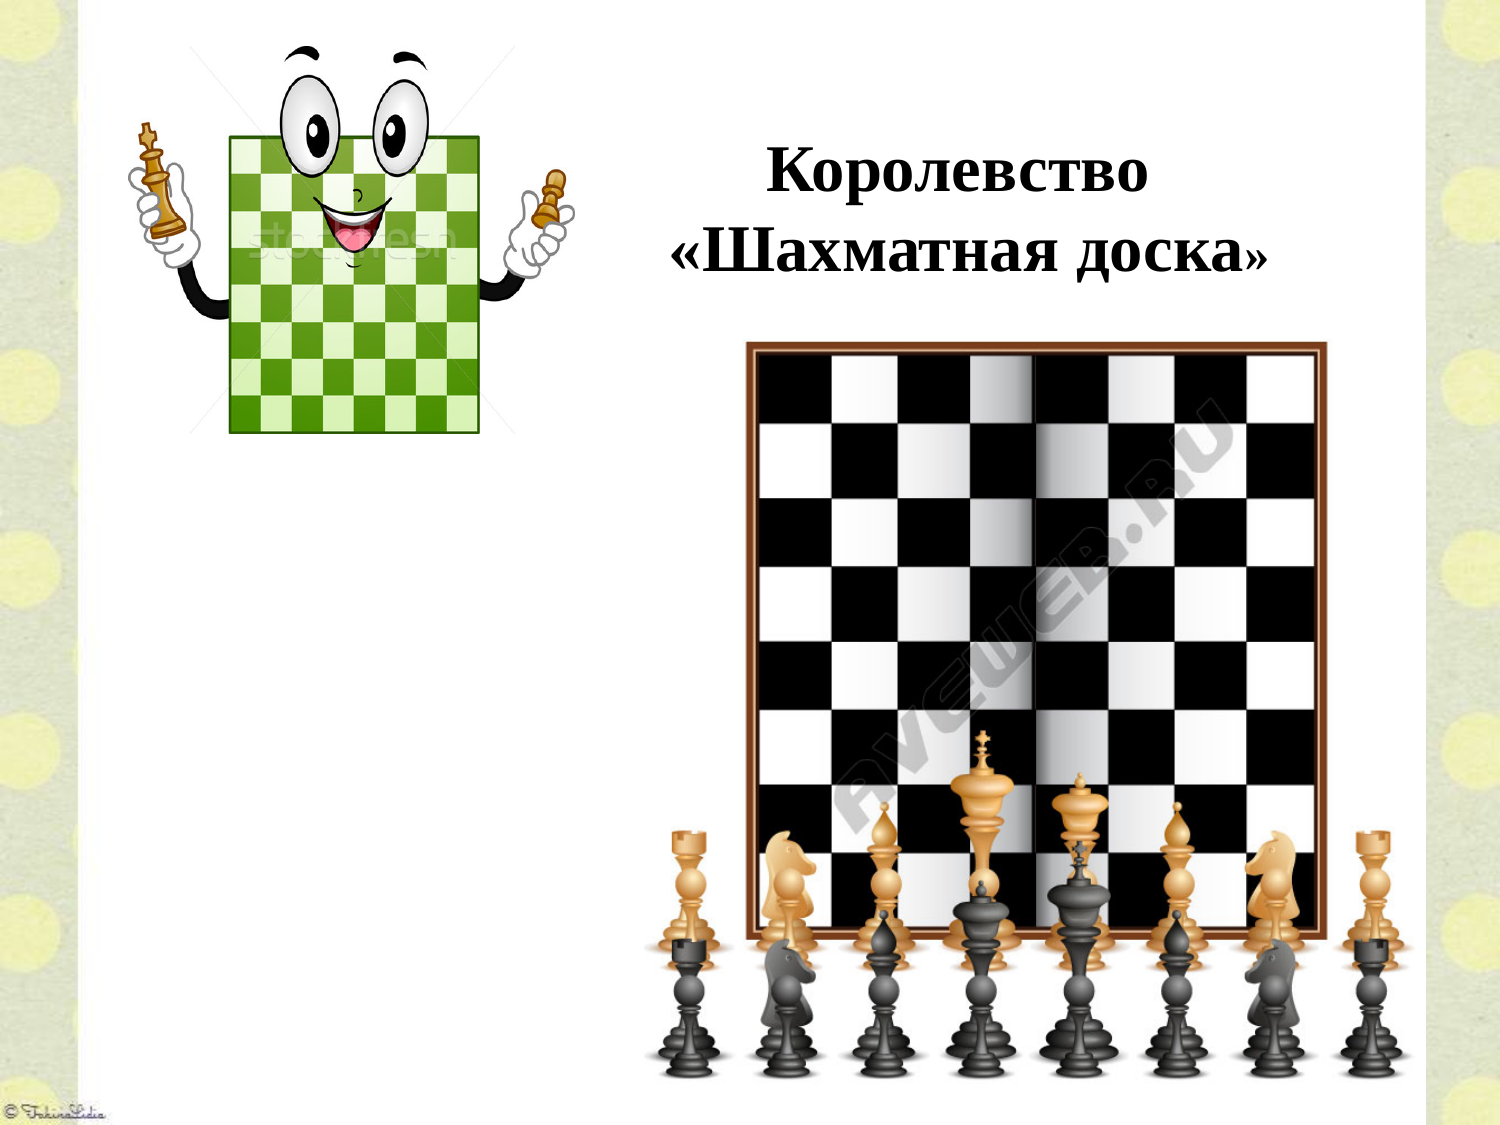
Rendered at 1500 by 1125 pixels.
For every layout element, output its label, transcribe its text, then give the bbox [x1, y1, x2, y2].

text_box Королевство «Шахматная доска» [609, 117, 1325, 292]
picture [0, 0, 1500, 1125]
